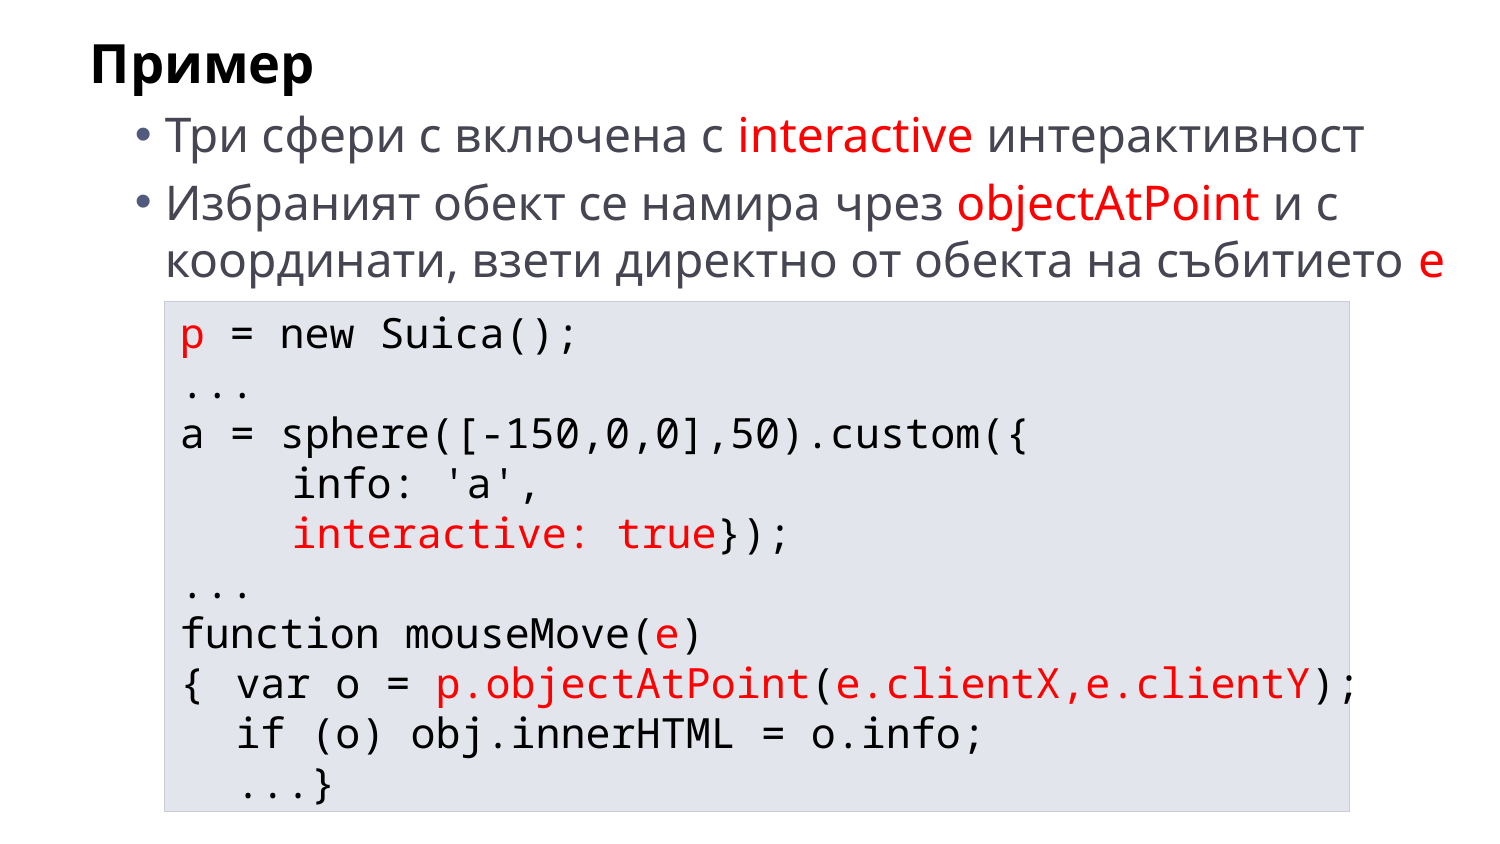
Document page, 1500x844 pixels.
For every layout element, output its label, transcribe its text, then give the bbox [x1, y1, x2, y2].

text_box p = new Suica(); ... a = sphere([-150,0,0],50).custom({ info: 'a', interactive: true}); ... function mouseMove(e) { var o = p.objectAtPoint(e.clientX,e.clientY); if (o) obj.innerHTML = o.info; ...} [164, 301, 1350, 812]
list Пример Три сфери с включена с interactive интерактивност Избраният обект се намира чрез objectAtPoint и с координати, взети директно от обекта на събитието е [75, 21, 1475, 835]
